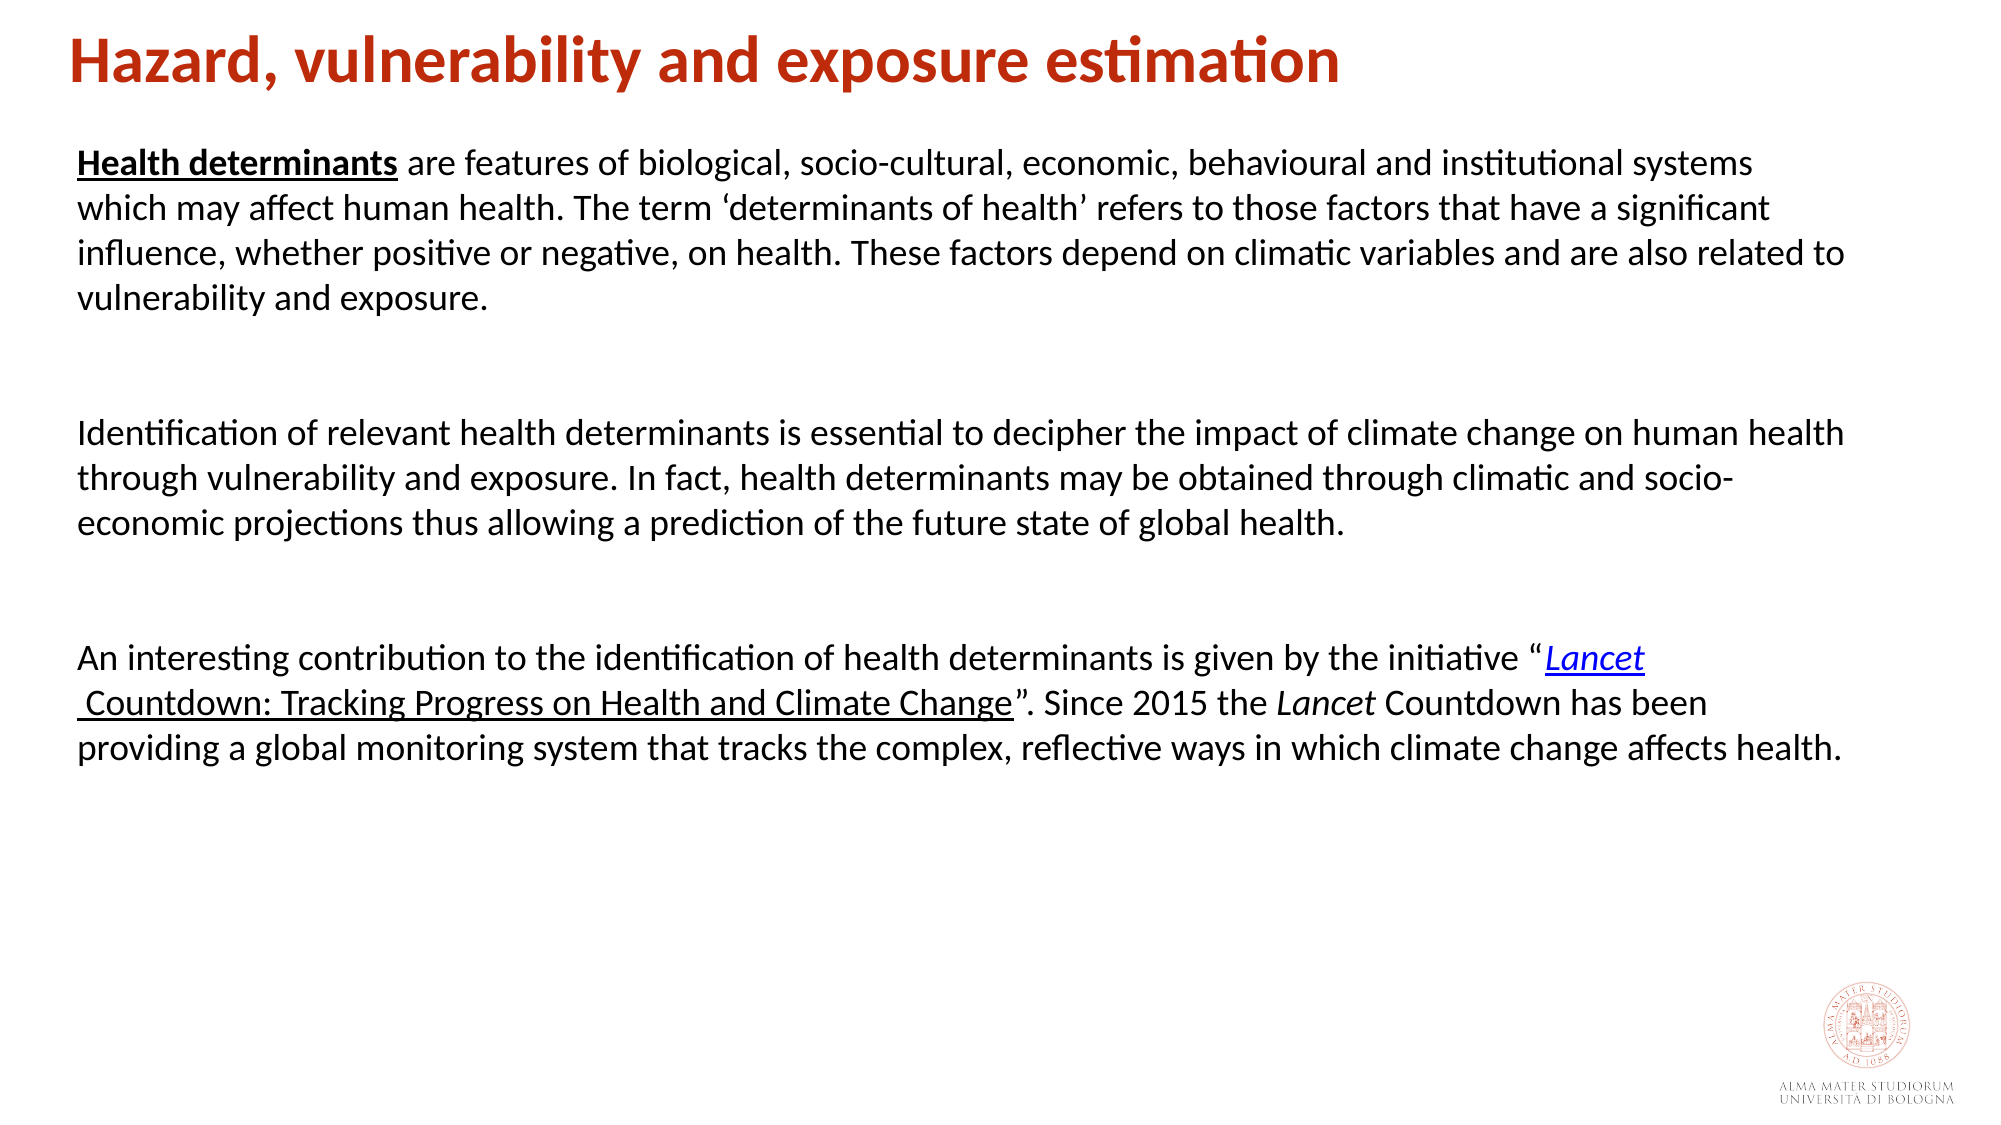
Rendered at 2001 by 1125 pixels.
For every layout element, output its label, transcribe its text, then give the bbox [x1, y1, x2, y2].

text_box Health determinants are features of biological, socio-cultural, economic, behavioural and institutional systems which may affect human health. The term ‘determinants of health’ refers to those factors that have a significant influence, whether positive or negative, on health. These factors depend on climatic variables and are also related to vulnerability and exposure. Identification of relevant health determinants is essential to decipher the impact of climate change on human health through vulnerability and exposure. In fact, health determinants may be obtained through climatic and socio-economic projections thus allowing a prediction of the future state of global health. An interesting contribution to the identification of health determinants is given by the initiative “Lancet Countdown: Tracking Progress on Health and Climate Change”. Since 2015 the Lancet Countdown has been providing a global monitoring system that tracks the complex, reflective ways in which climate change affects health. [62, 149, 1868, 776]
picture [1752, 964, 1981, 1118]
list Hazard, vulnerability and exposure estimation [55, 42, 1898, 149]
